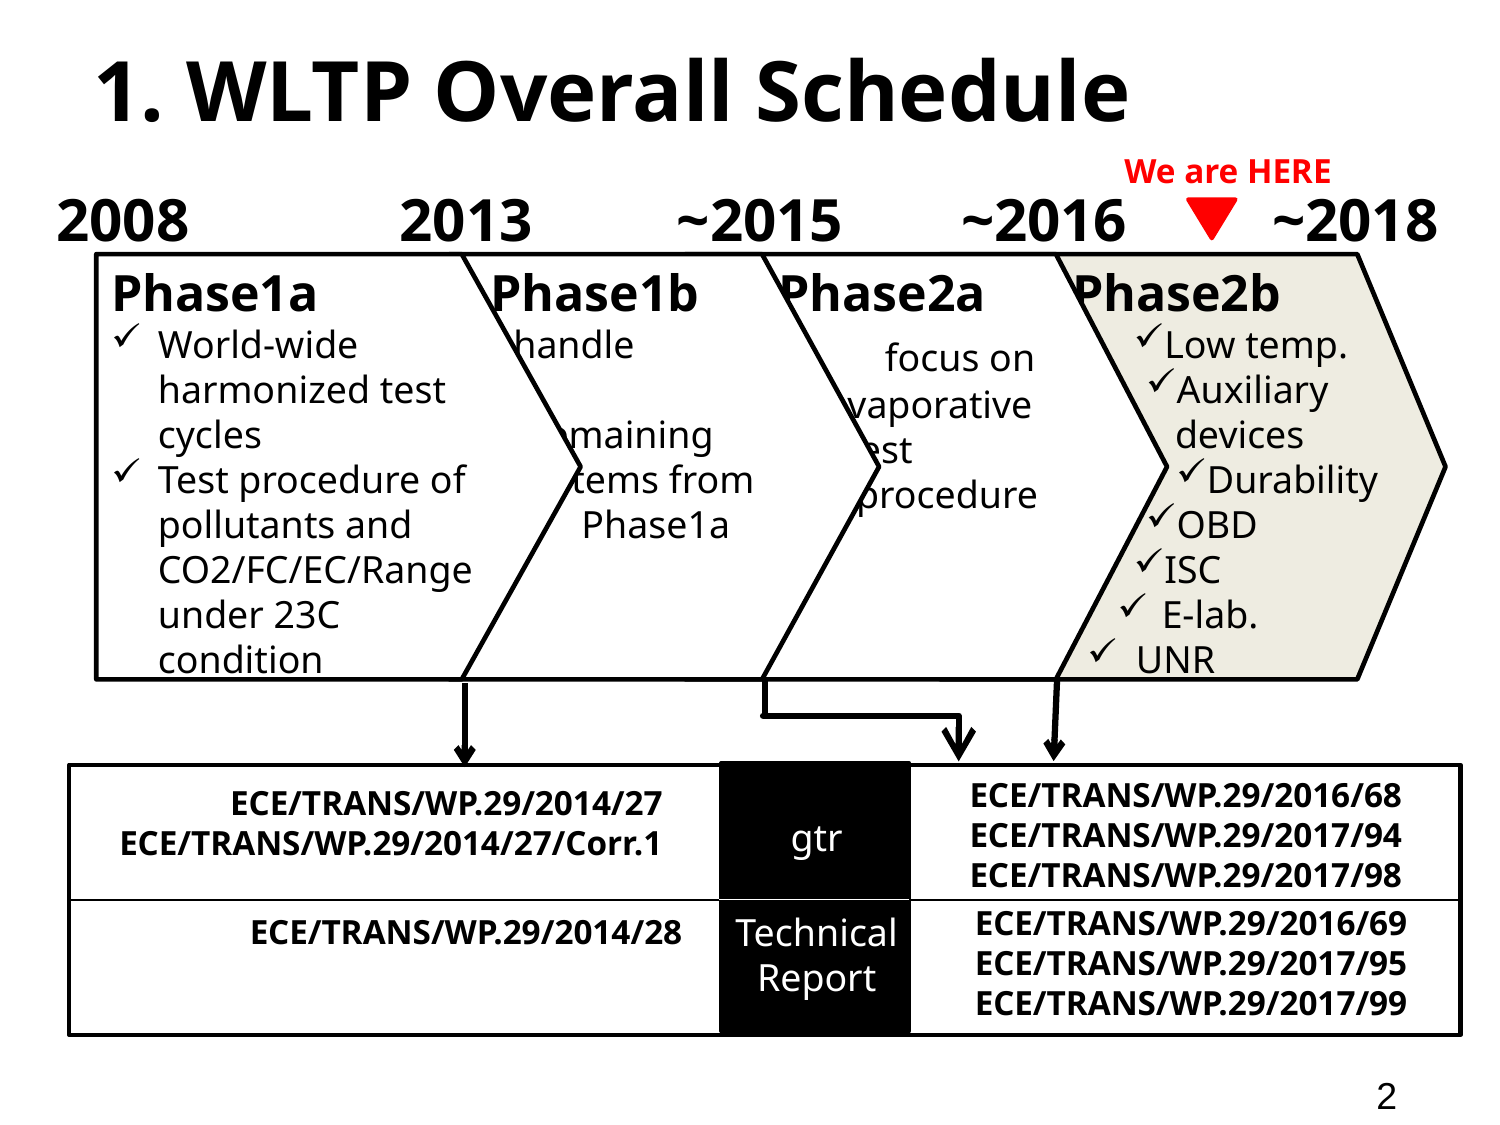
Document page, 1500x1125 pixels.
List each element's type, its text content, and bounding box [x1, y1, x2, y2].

text_box ~2015 [662, 175, 859, 261]
text_box Phase2b Low temp. Auxiliary devices Durability OBD ISC E-lab. UNR [1059, 252, 1448, 682]
text_box ~2018 [1257, 175, 1454, 261]
text_box Phase2a focus on evaporative test procedure [765, 252, 1169, 682]
text_box 2008 [41, 175, 205, 261]
text_box Phase1a World-wide harmonized test cycles Test procedure of pollutants and CO2/FC/EC/Range under 23C condition [94, 252, 583, 682]
text_box 1. WLTP Overall Schedule [78, 30, 1146, 146]
text_box Phase1b handle remaining items from Phase1a [463, 252, 881, 682]
text_box 2013 [385, 175, 548, 261]
text_box We are HERE [1109, 142, 1347, 198]
text_box ~2016 [946, 175, 1143, 261]
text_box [1053, 679, 1058, 762]
text_box [1186, 198, 1238, 241]
text_box [67, 763, 1463, 1037]
text_box [760, 681, 971, 762]
